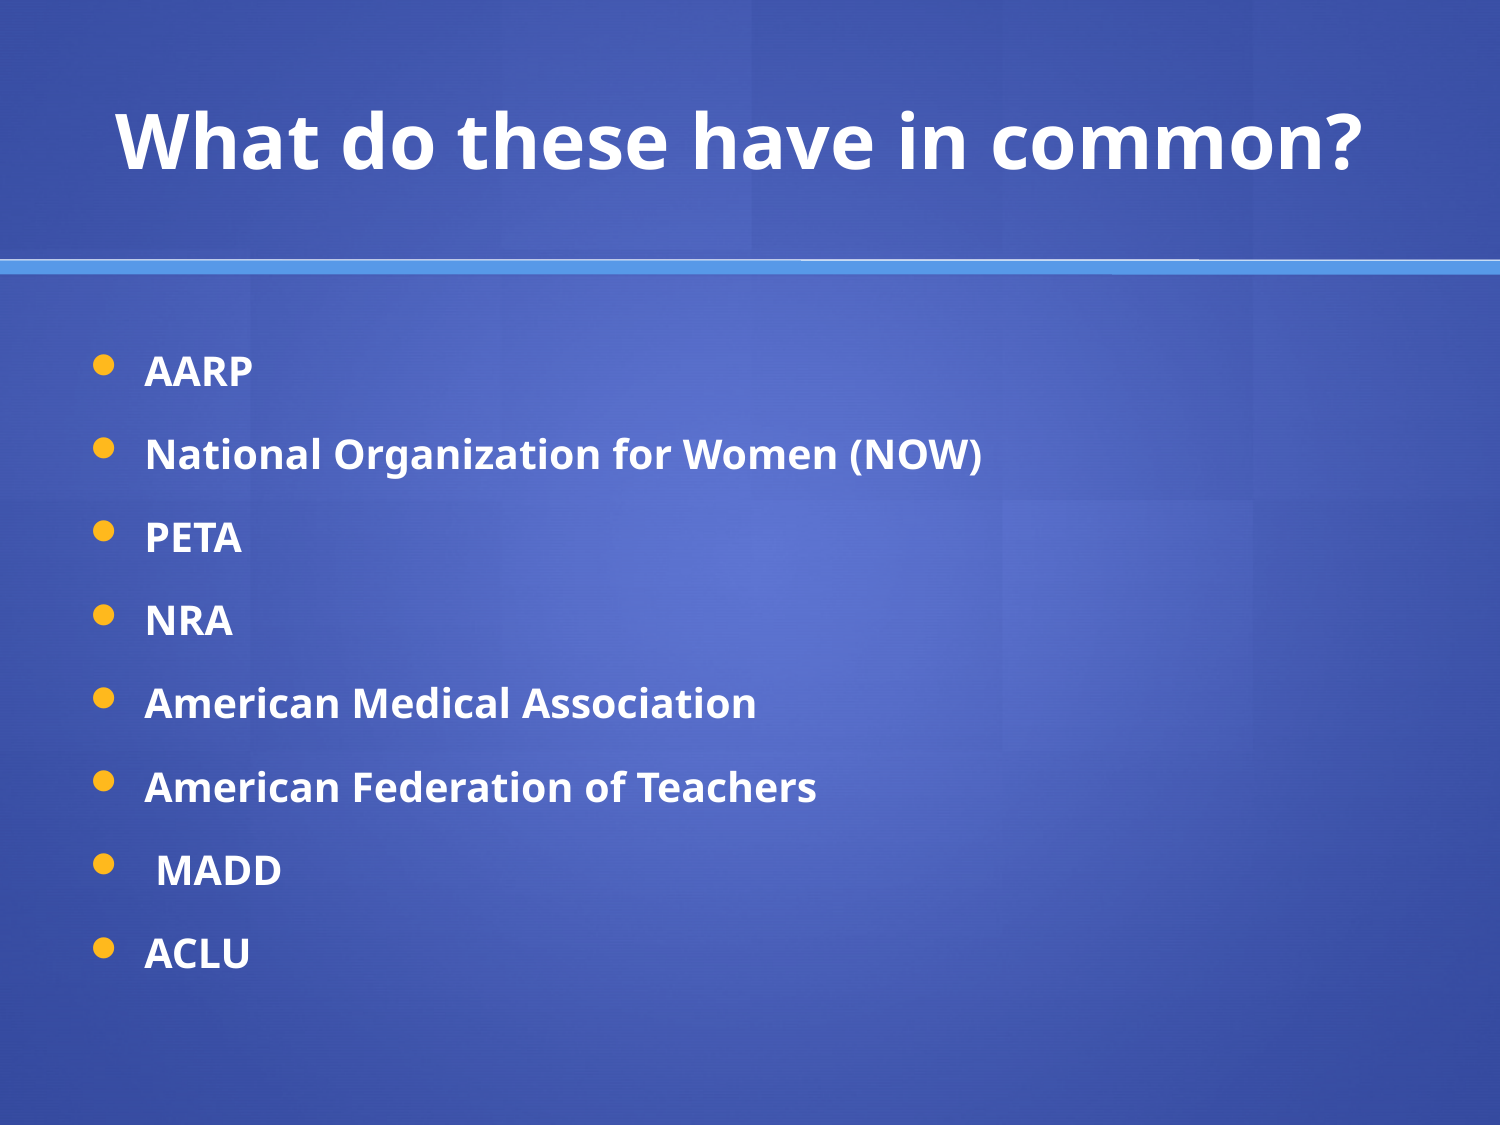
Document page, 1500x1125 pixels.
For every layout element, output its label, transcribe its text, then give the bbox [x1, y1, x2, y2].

list AARP National Organization for Women (NOW) PETA NRA American Medical Association American Federation of Teachers MADD ACLU [75, 337, 1425, 988]
title What do these have in common? [75, 45, 1425, 233]
